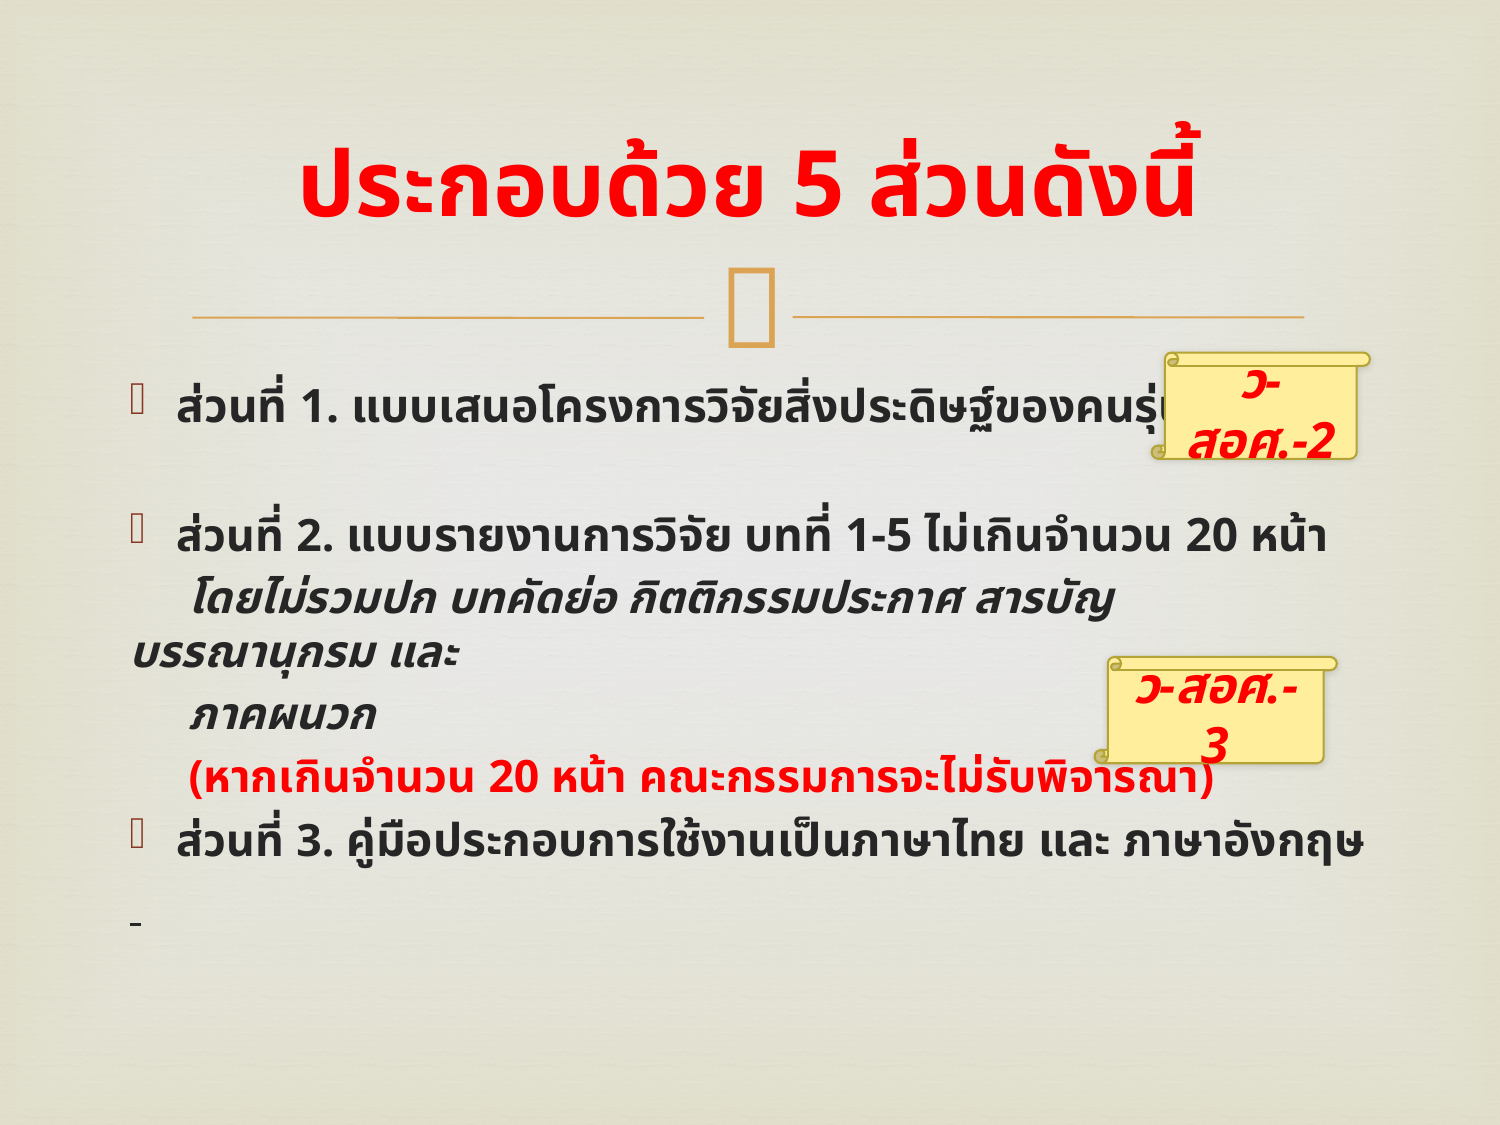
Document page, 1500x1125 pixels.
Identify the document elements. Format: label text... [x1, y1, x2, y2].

text_box ว-สอศ.-2 [1150, 351, 1371, 460]
text_box ว-สอศ.-3 [1093, 655, 1338, 765]
list ส่วนที่ 1. แบบเสนอโครงการวิจัยสิ่งประดิษฐ์ของคนรุ่นใหม่ ส่วนที่ 2. แบบรายงานการวิจัย บทที่ 1-5 ไม่เกินจำนวน 20 หน้า โดยไม่รวมปก บทคัดย่อ กิตติกรรมประกาศ สารบัญ บรรณานุกรม และ ภาคผนวก (หากเกินจำนวน 20 หน้า คณะกรรมการจะไม่รับพิจารณา) ส่วนที่ 3. คู่มือประกอบการใช้งานเป็นภาษาไทย และ ภาษาอังกฤษ [114, 368, 1386, 1005]
title ประกอบด้วย 5 ส่วนดังนี้ [112, 93, 1386, 267]
